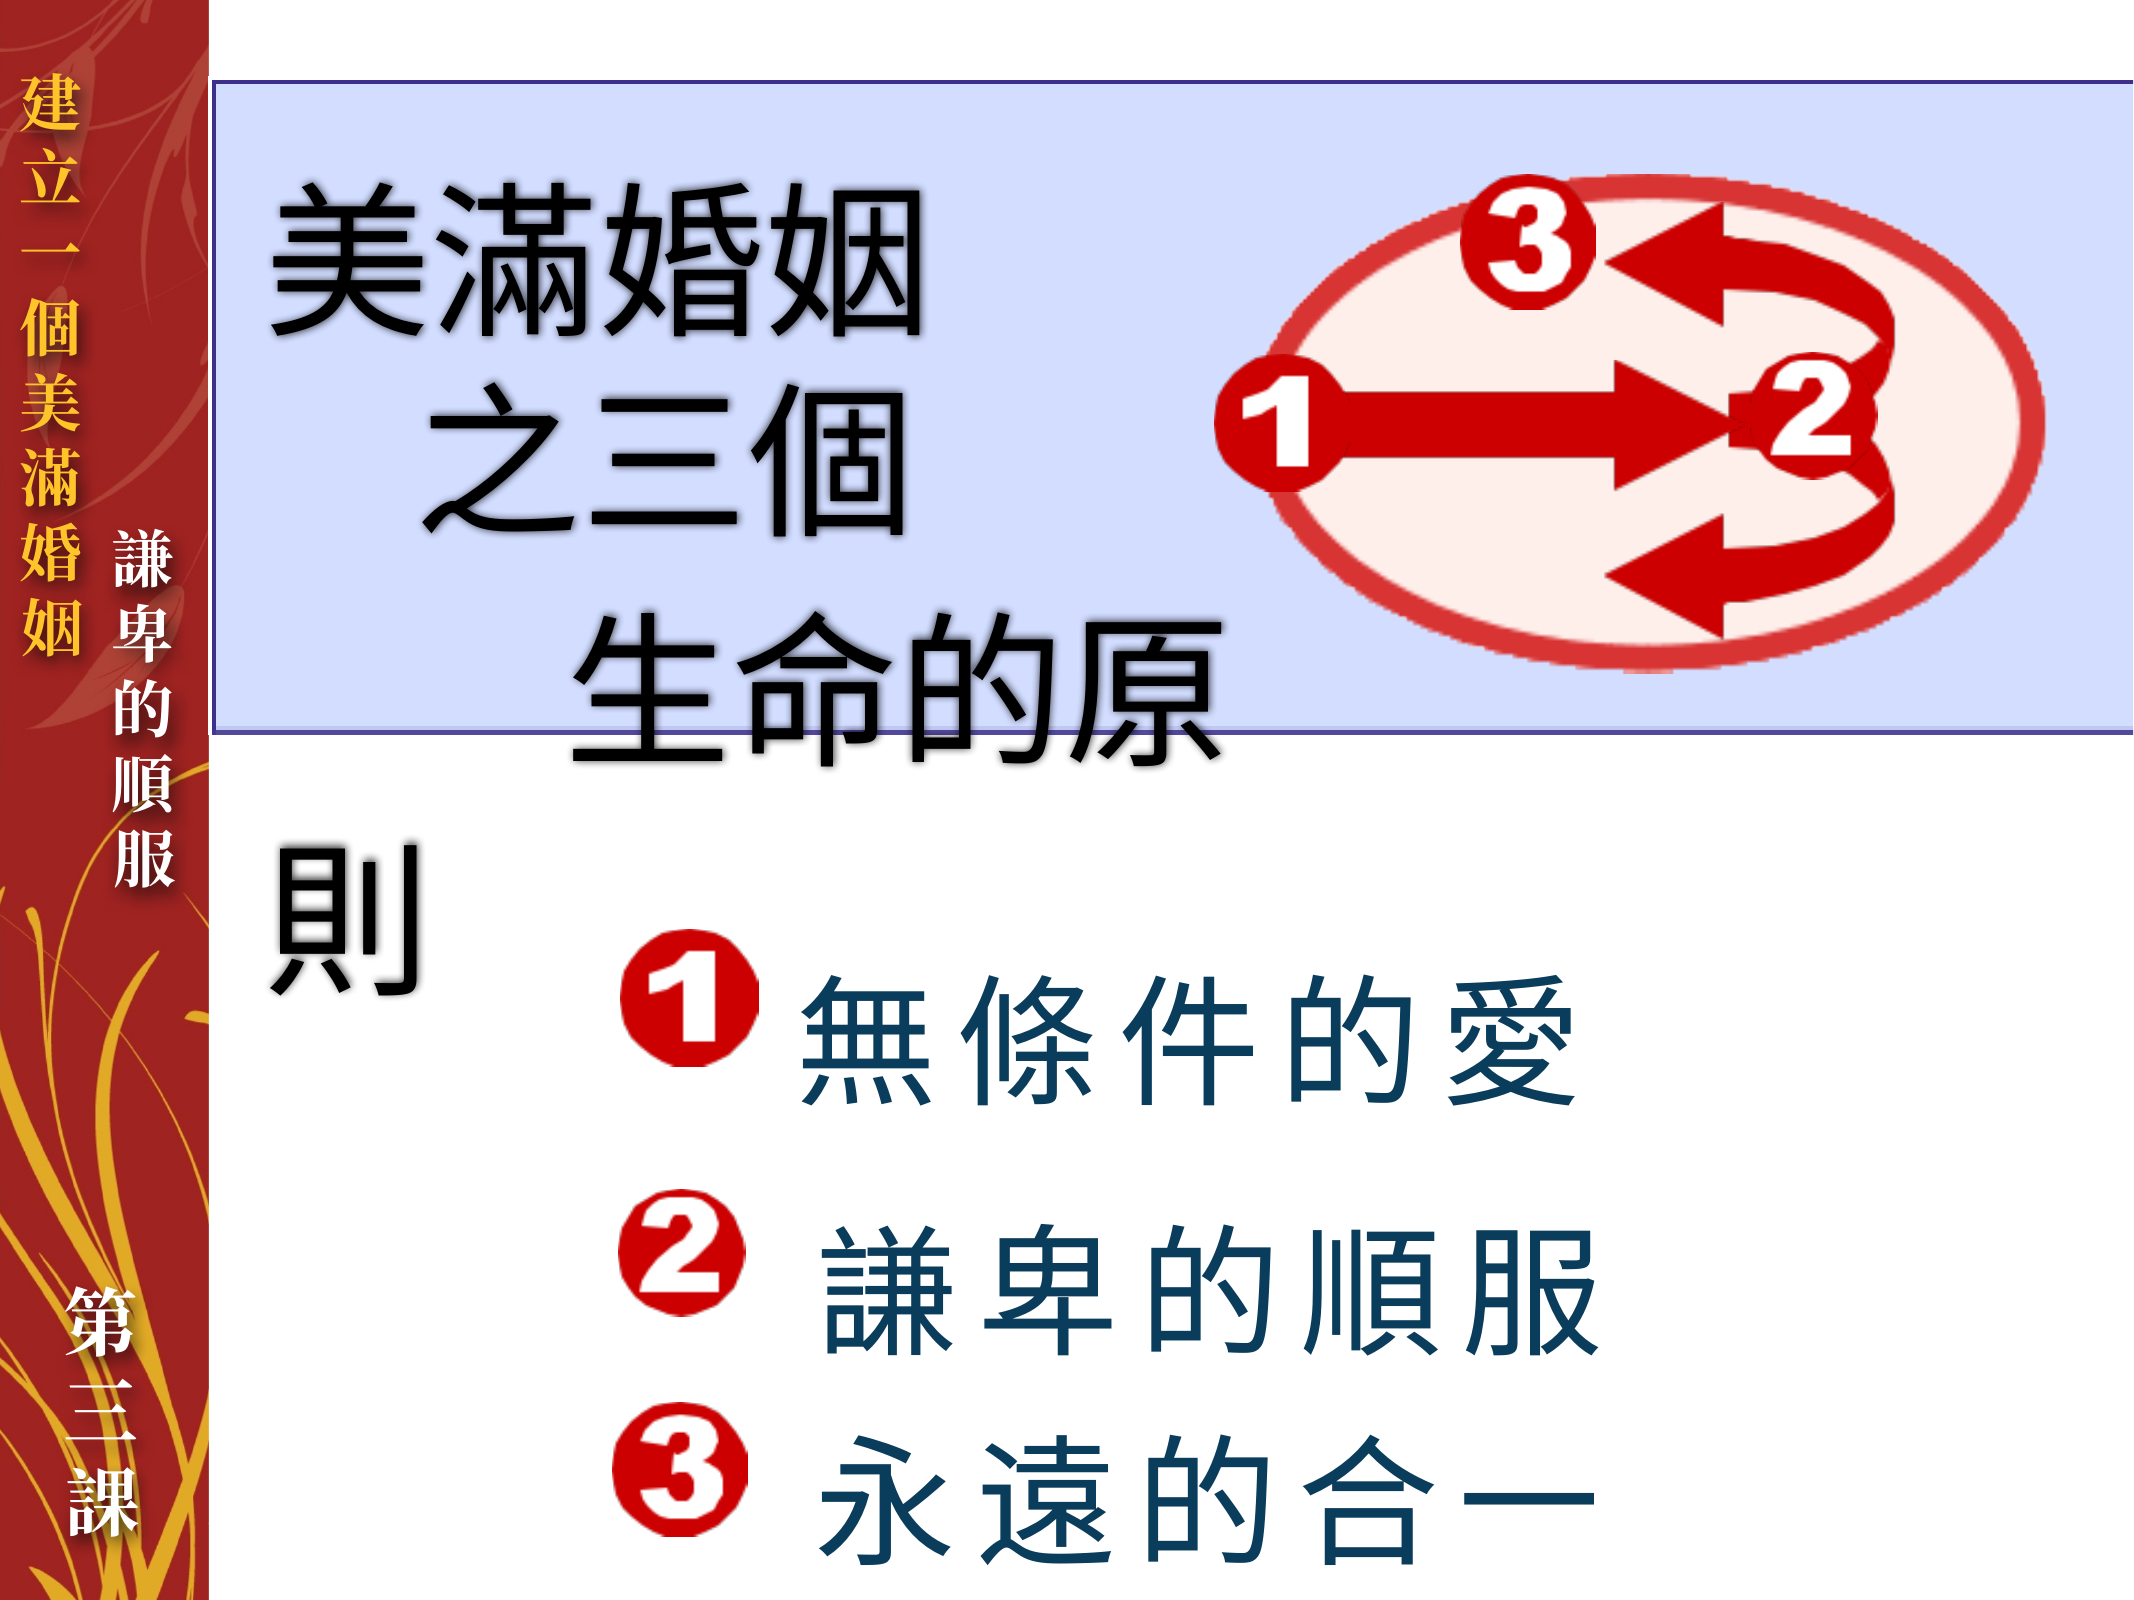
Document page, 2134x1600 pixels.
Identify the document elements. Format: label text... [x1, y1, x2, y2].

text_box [1628, 174, 2053, 1107]
picture [0, 0, 2134, 1600]
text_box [612, 174, 1621, 1567]
text_box 美滿婚姻 之三個 生命的原則 [256, 749, 609, 1024]
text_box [618, 351, 1878, 1357]
